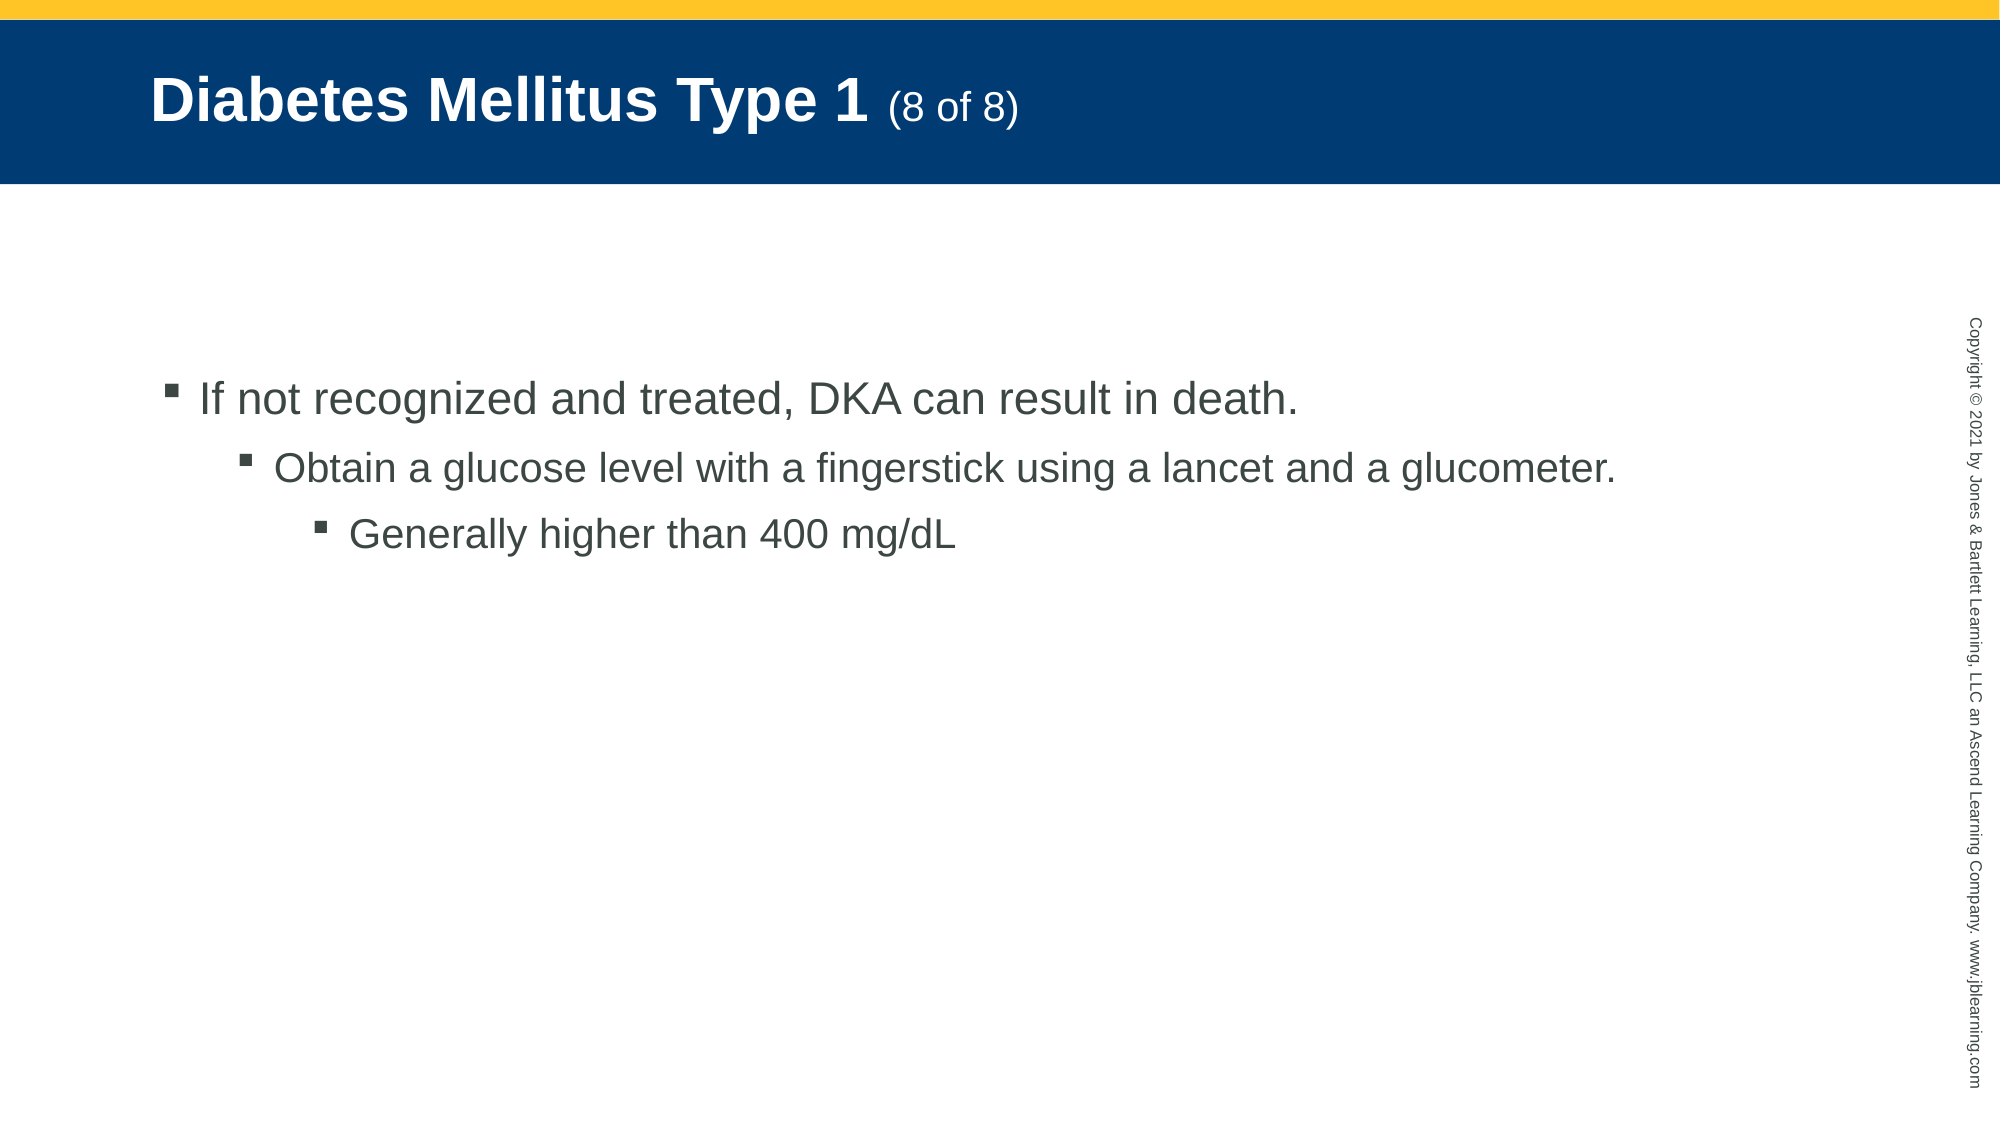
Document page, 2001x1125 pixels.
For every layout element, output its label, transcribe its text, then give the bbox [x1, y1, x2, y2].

title Diabetes Mellitus Type 1 (8 of 8) [0, 19, 2000, 185]
list If not recognized and treated, DKA can result in death. Obtain a glucose level with a fingerstick using a lancet and a glucometer. Generally higher than 400 mg/dL [146, 361, 1859, 1016]
